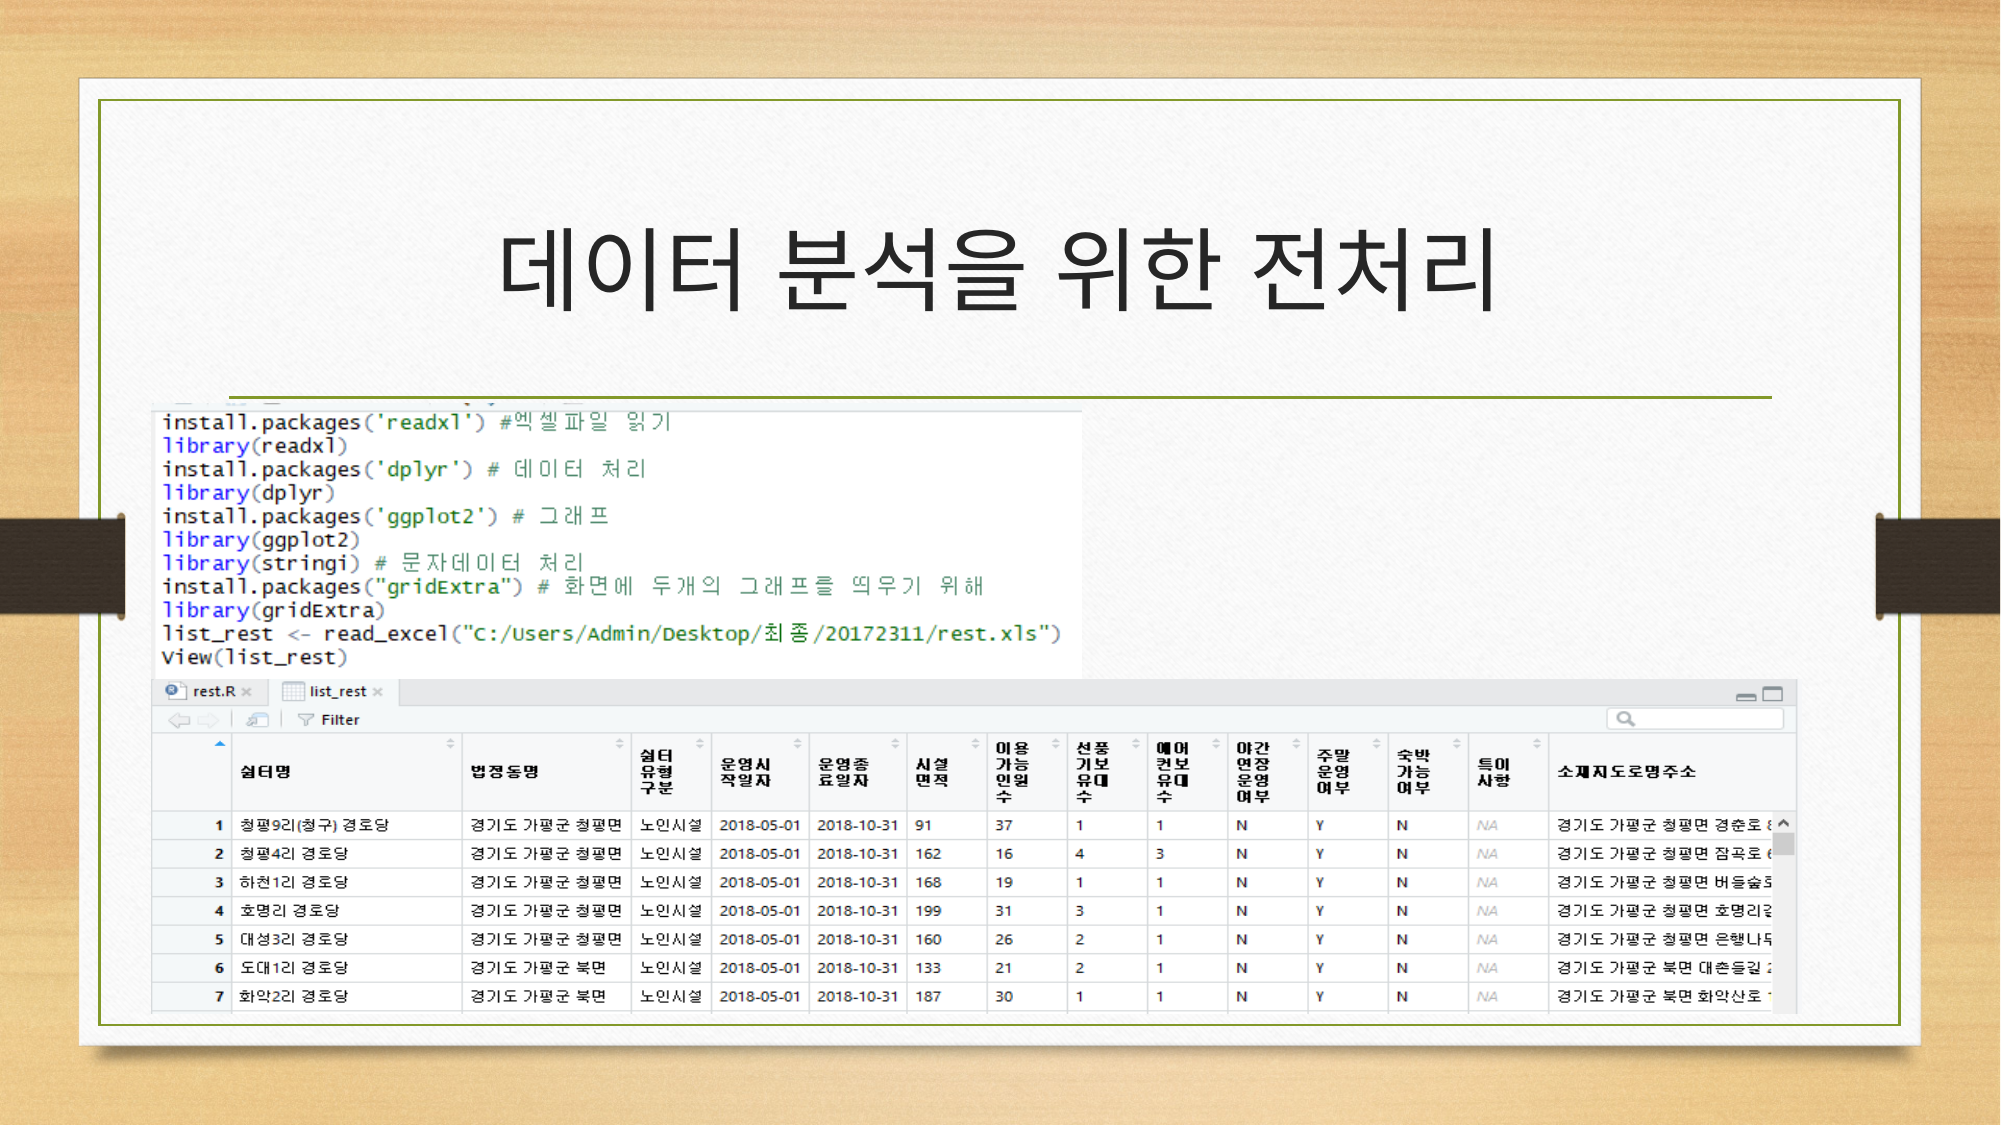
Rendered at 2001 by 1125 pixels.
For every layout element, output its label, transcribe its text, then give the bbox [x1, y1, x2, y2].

picture [0, 0, 2001, 1125]
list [151, 403, 1082, 679]
title 데이터 분석을 위한 전처리 [212, 161, 1788, 375]
